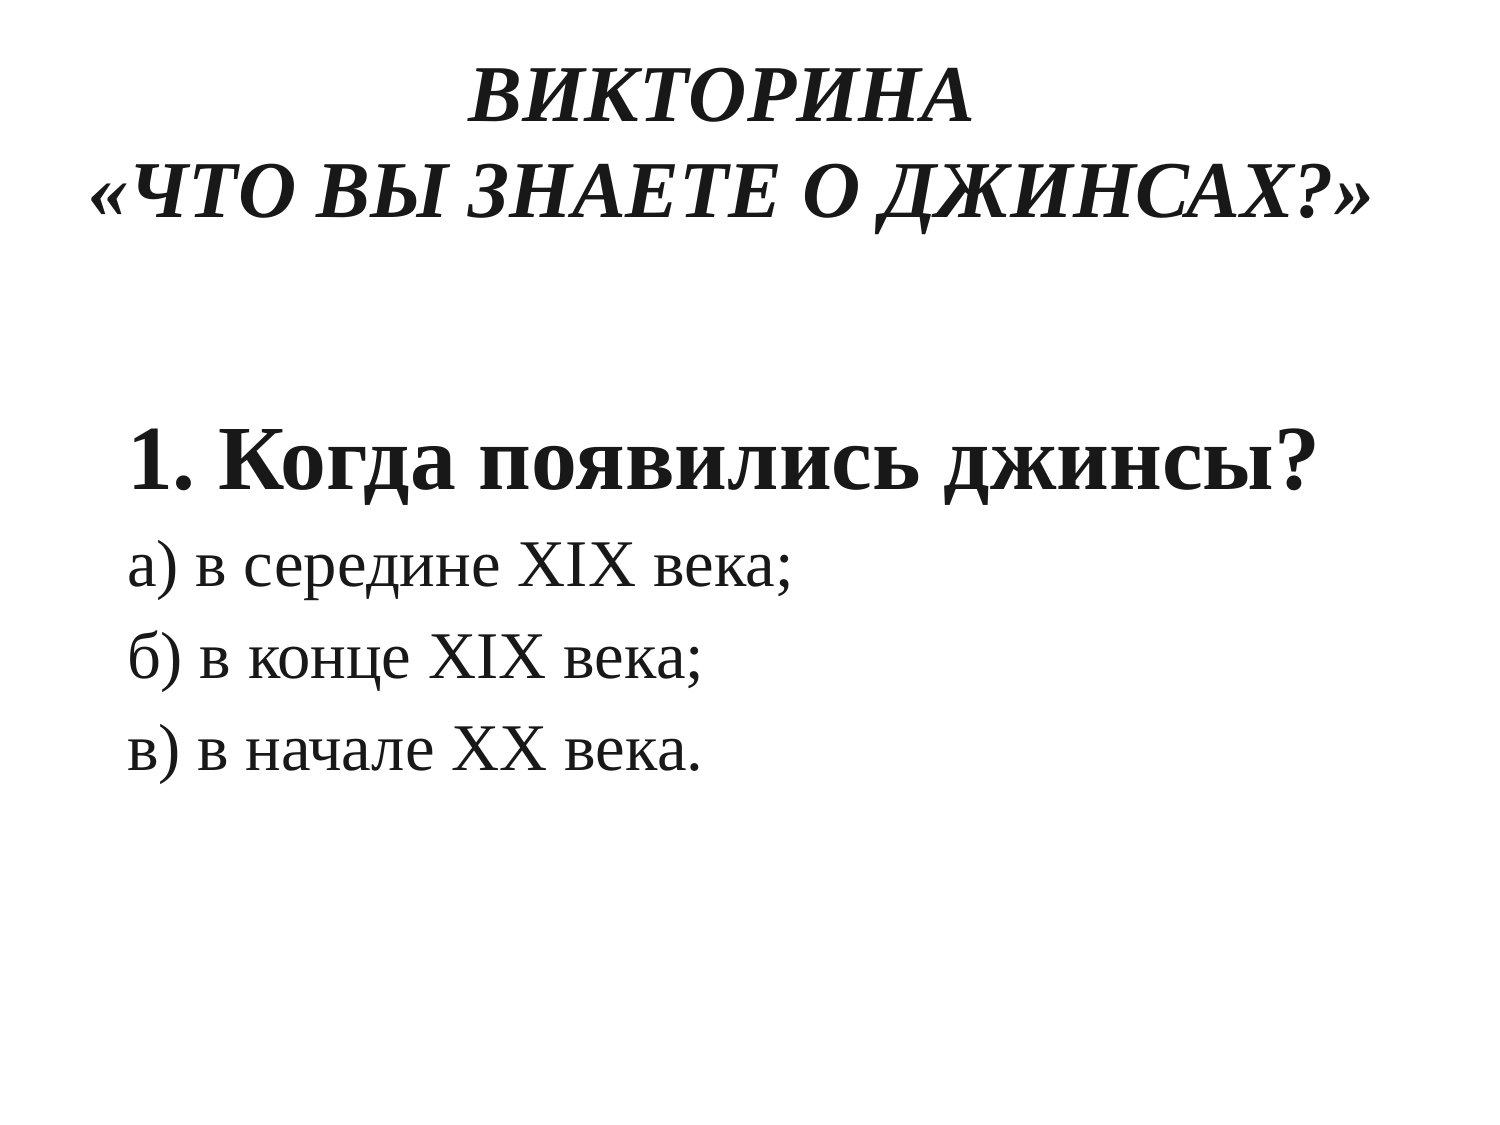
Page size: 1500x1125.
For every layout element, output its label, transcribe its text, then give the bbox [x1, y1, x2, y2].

subtitle 1. Когда появились джинсы? а) в середине XIX века; б) в конце XIX века; в) в начале XX века. [112, 373, 1412, 941]
title ВИКТОРИНА «ЧТО ВЫ ЗНАЕТЕ О ДЖИНСАХ?» [17, 30, 1447, 244]
